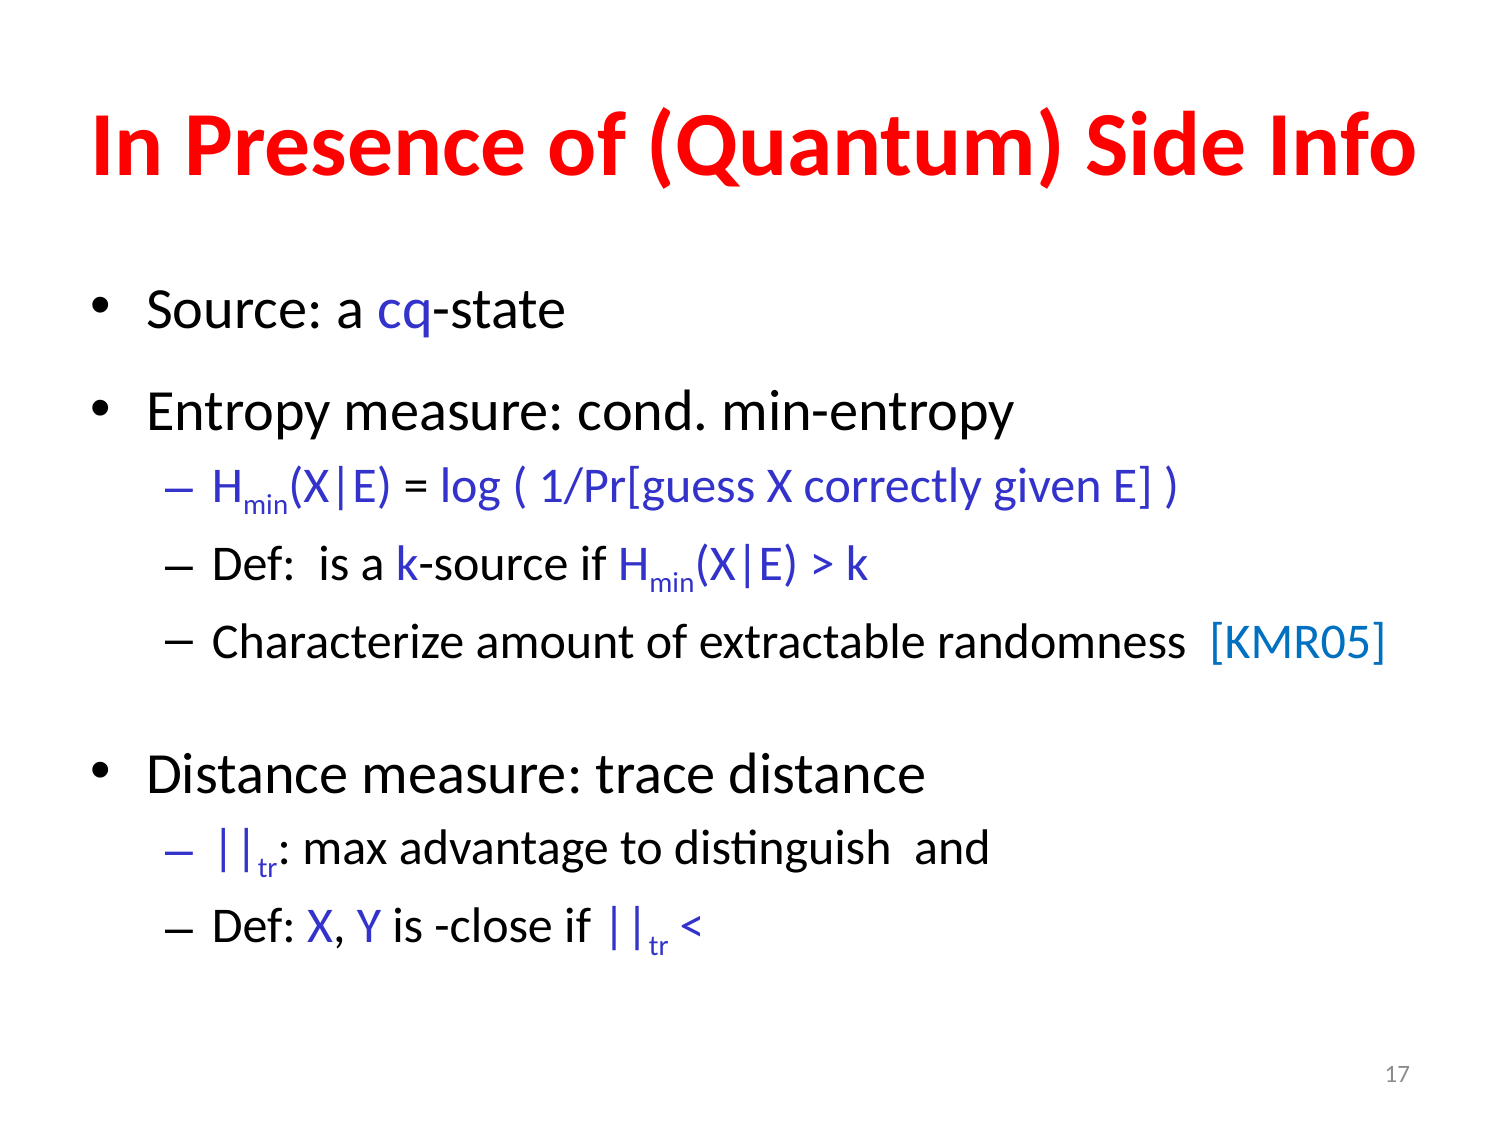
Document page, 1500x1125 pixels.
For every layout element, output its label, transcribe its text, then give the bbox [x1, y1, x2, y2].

title In Presence of (Quantum) Side Info [75, 45, 1478, 233]
slide_number 17 [1074, 1042, 1425, 1103]
